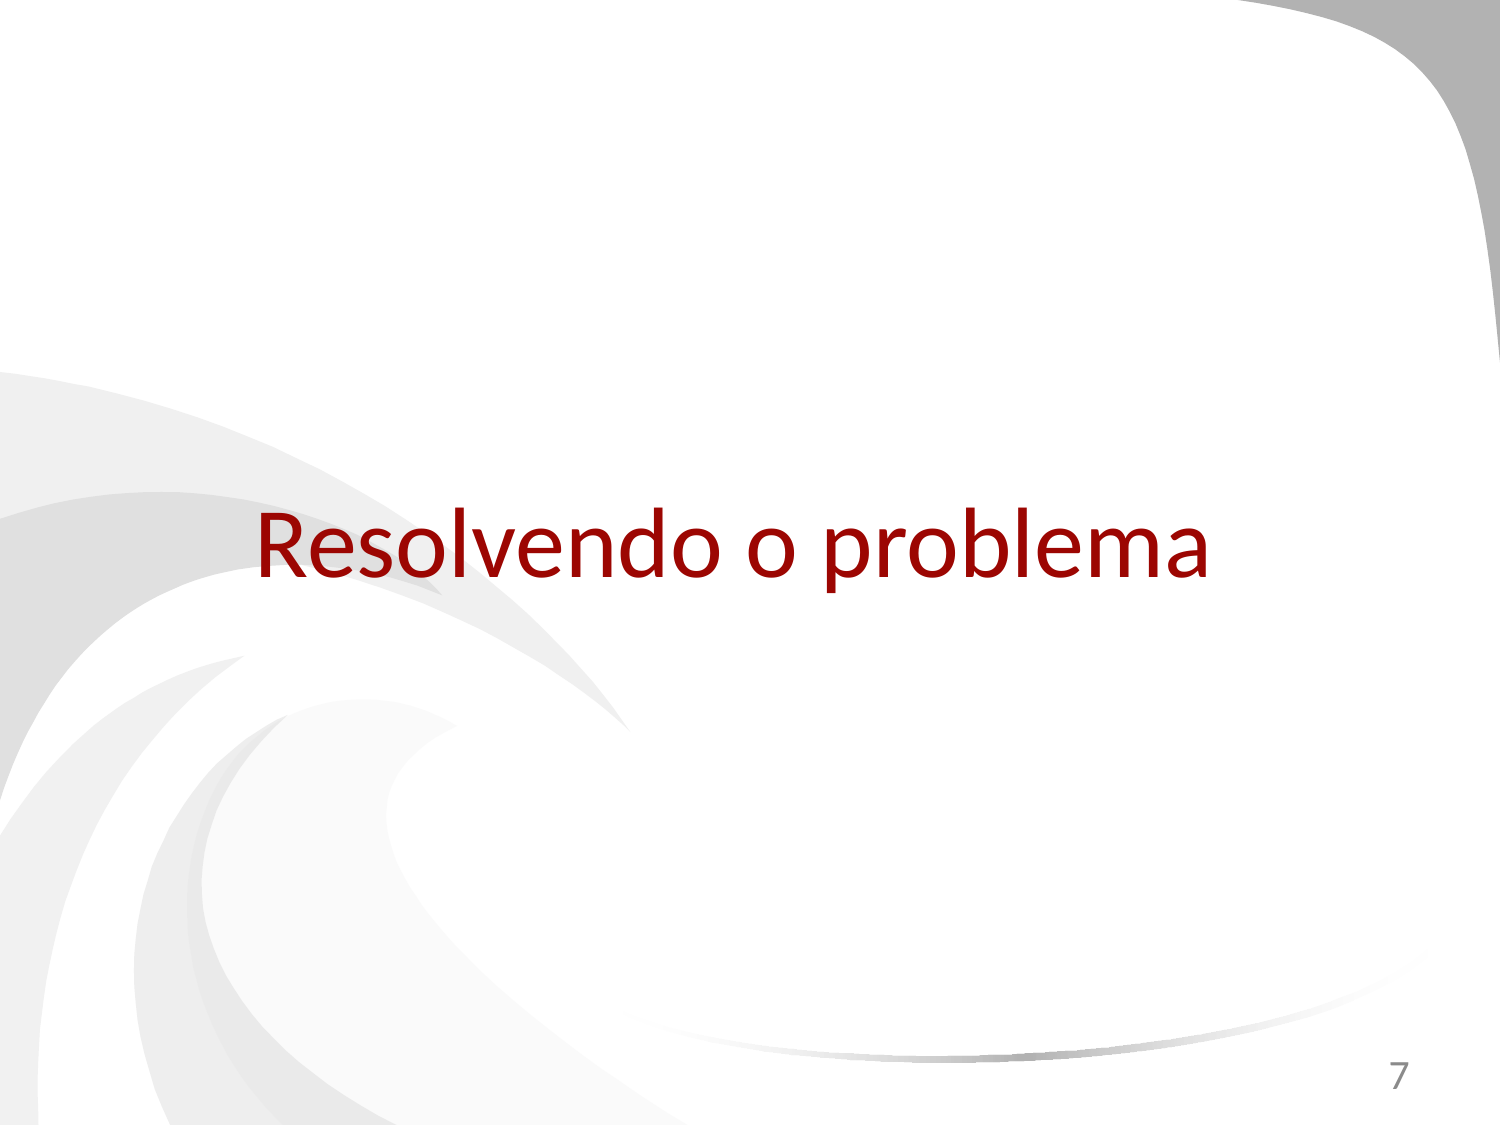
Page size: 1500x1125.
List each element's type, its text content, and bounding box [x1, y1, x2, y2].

title Resolvendo o problema [171, 469, 1297, 606]
slide_number 7 [1074, 1042, 1425, 1103]
